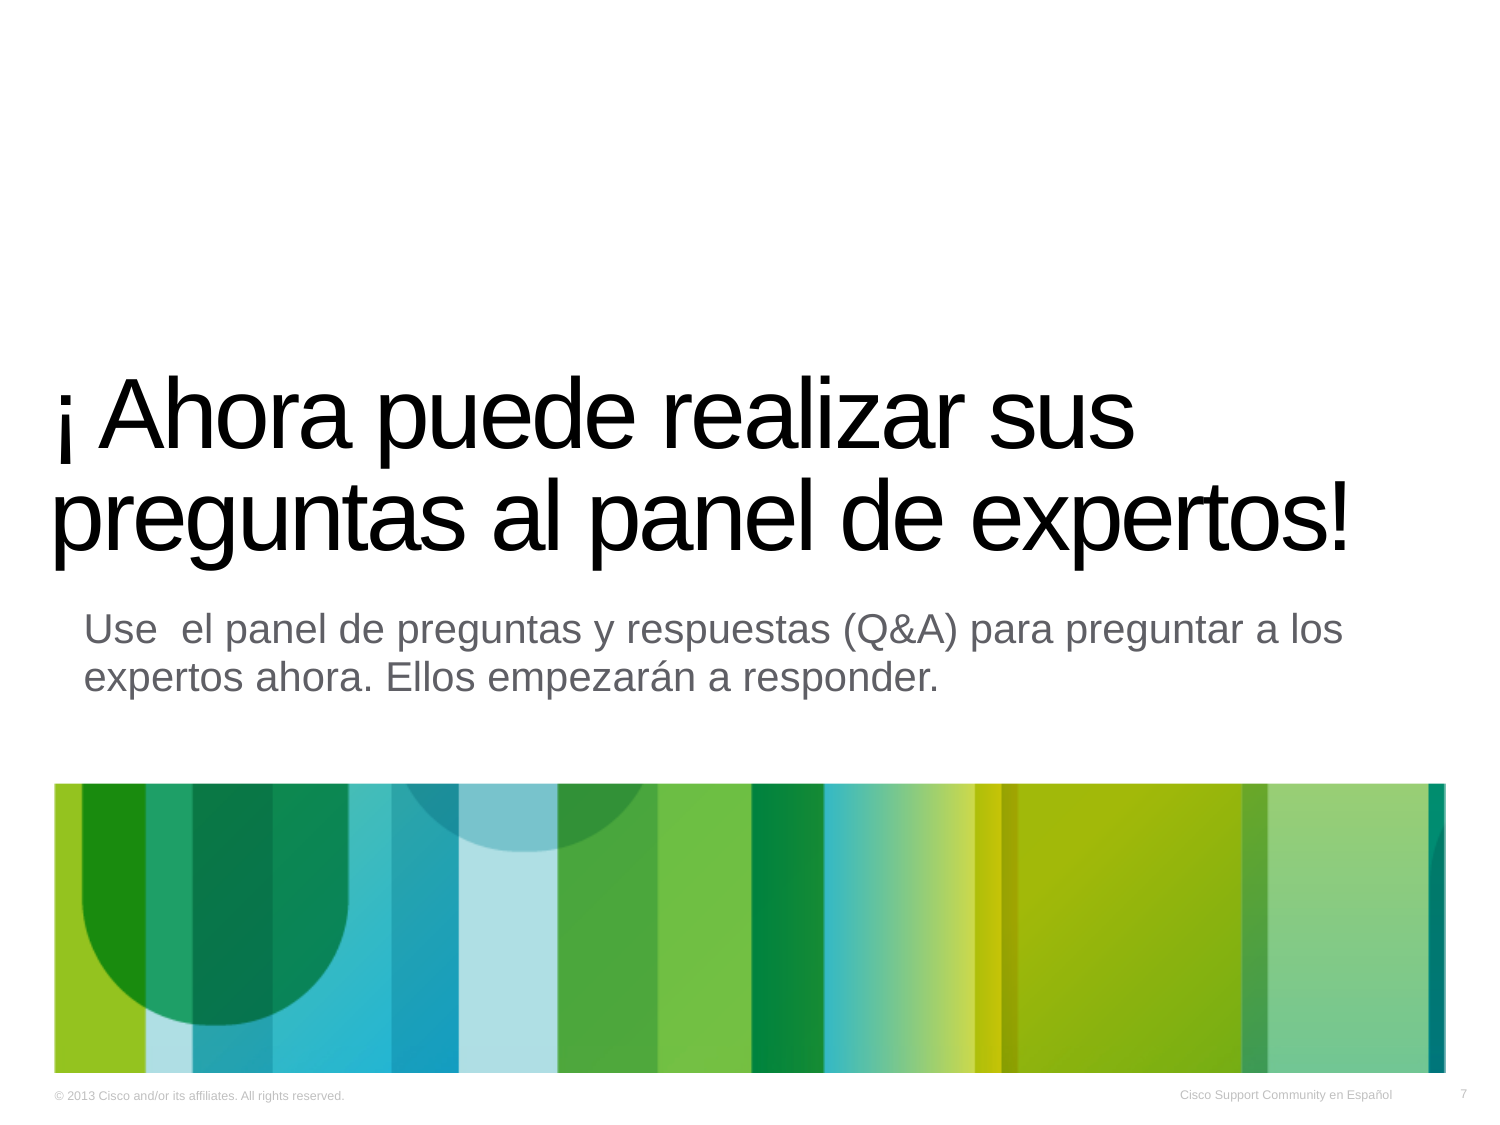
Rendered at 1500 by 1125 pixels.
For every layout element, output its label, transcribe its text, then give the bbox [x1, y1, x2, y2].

title ¡ Ahora puede realizar sus preguntas al panel de expertos! [36, 322, 1452, 579]
picture [54, 784, 1446, 1073]
text_box Use el panel de preguntas y respuestas (Q&A) para preguntar a los expertos ahora. Ellos empezarán a responder. [83, 603, 1351, 740]
